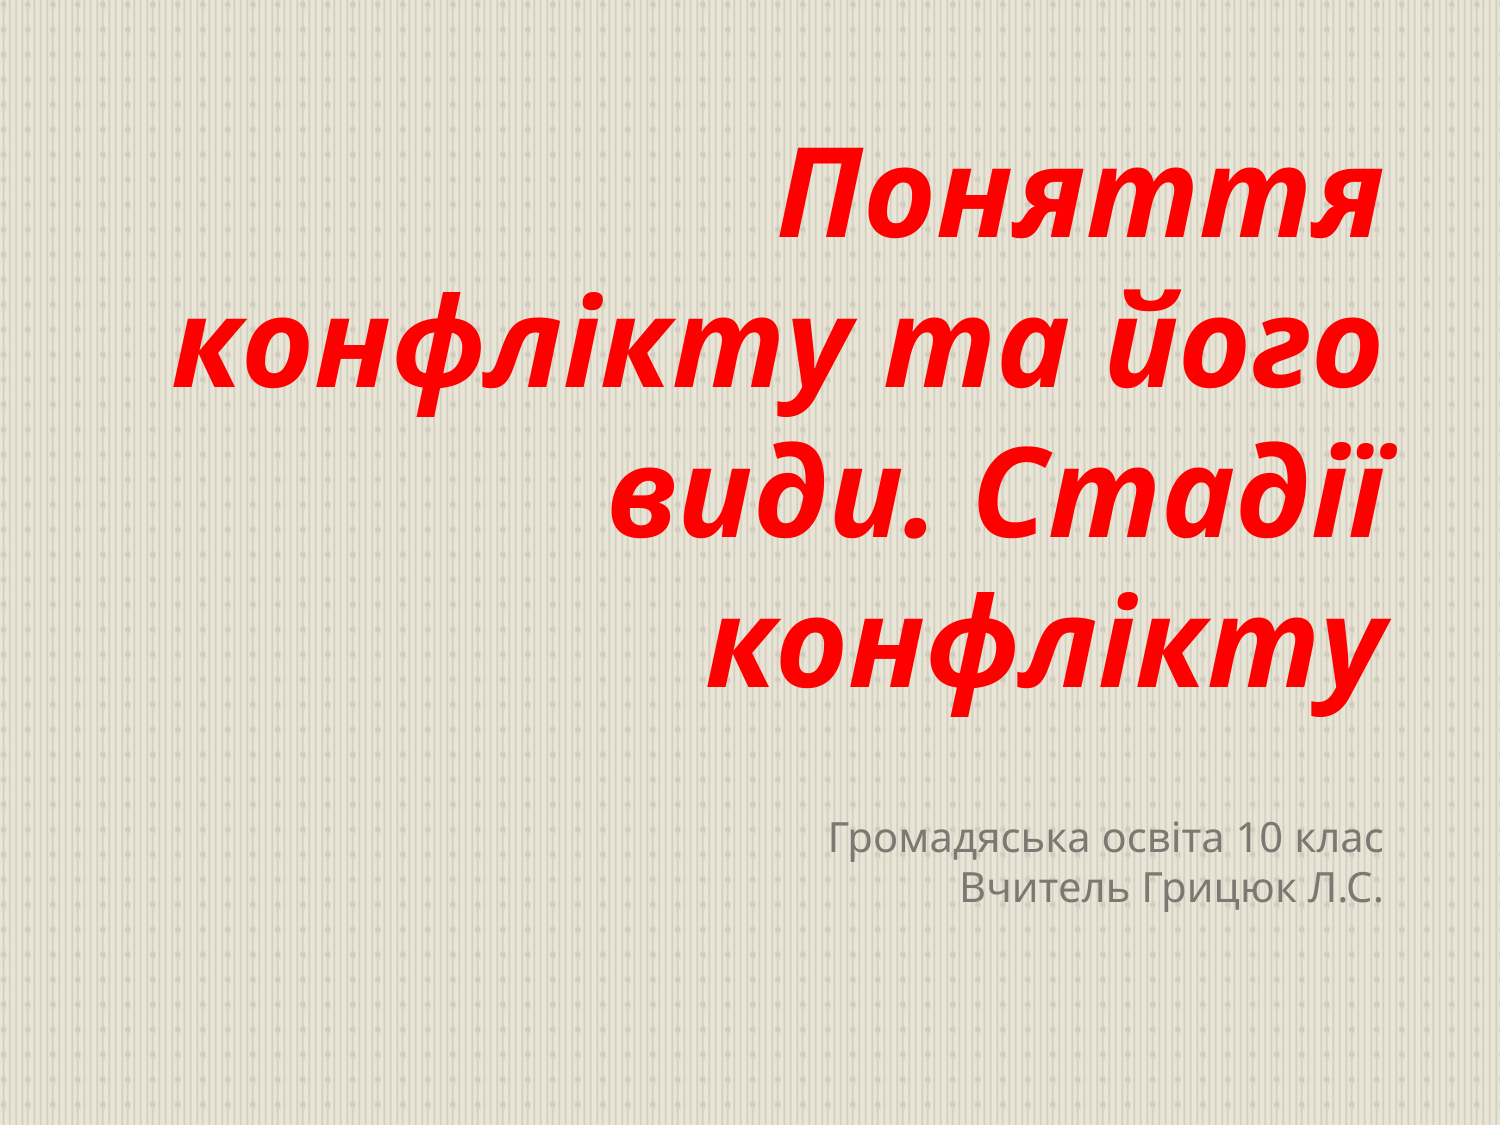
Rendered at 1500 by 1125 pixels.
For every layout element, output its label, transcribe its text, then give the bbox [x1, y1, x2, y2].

subtitle Громадяська освіта 10 клас Вчитель Грицюк Л.С. [123, 810, 1399, 953]
title Поняття конфлікту та його види. Стадії конфлікту [118, 54, 1394, 870]
